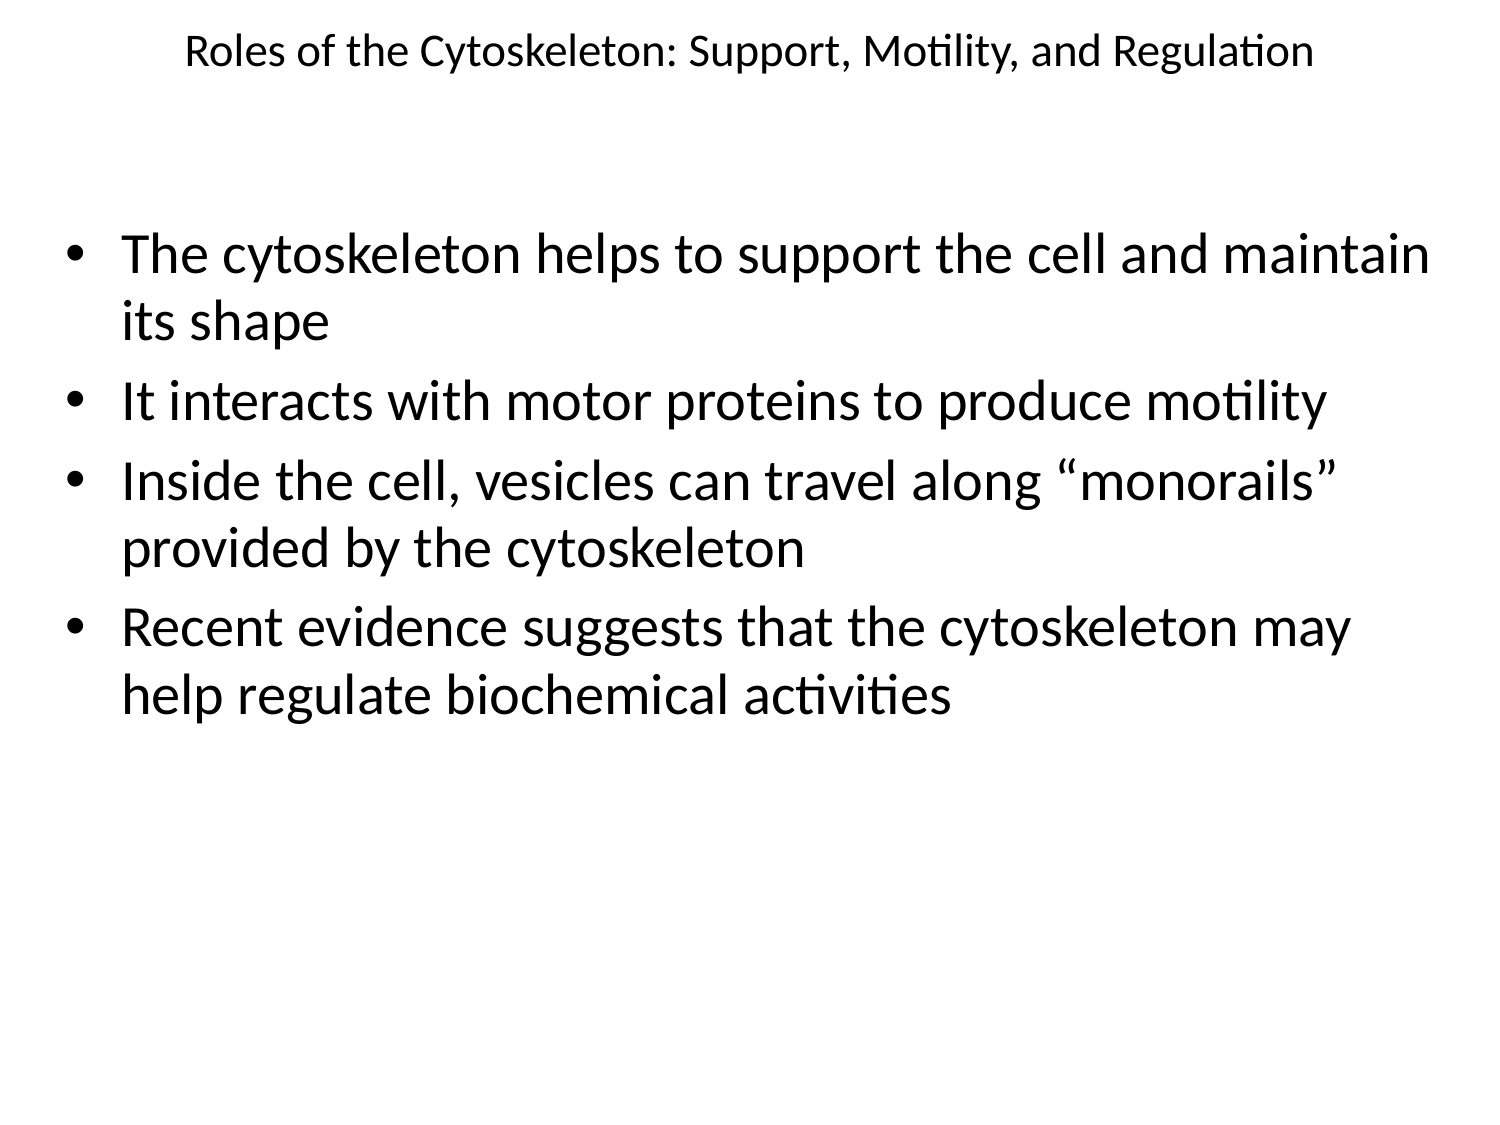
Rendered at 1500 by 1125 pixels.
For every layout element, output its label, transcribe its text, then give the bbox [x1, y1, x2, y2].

list The cytoskeleton helps to support the cell and maintain its shape It interacts with motor proteins to produce motility Inside the cell, vesicles can travel along “monorails” provided by the cytoskeleton Recent evidence suggests that the cytoskeleton may help regulate biochemical activities [50, 212, 1450, 792]
title Roles of the Cytoskeleton: Support, Motility, and Regulation [50, 12, 1450, 84]
